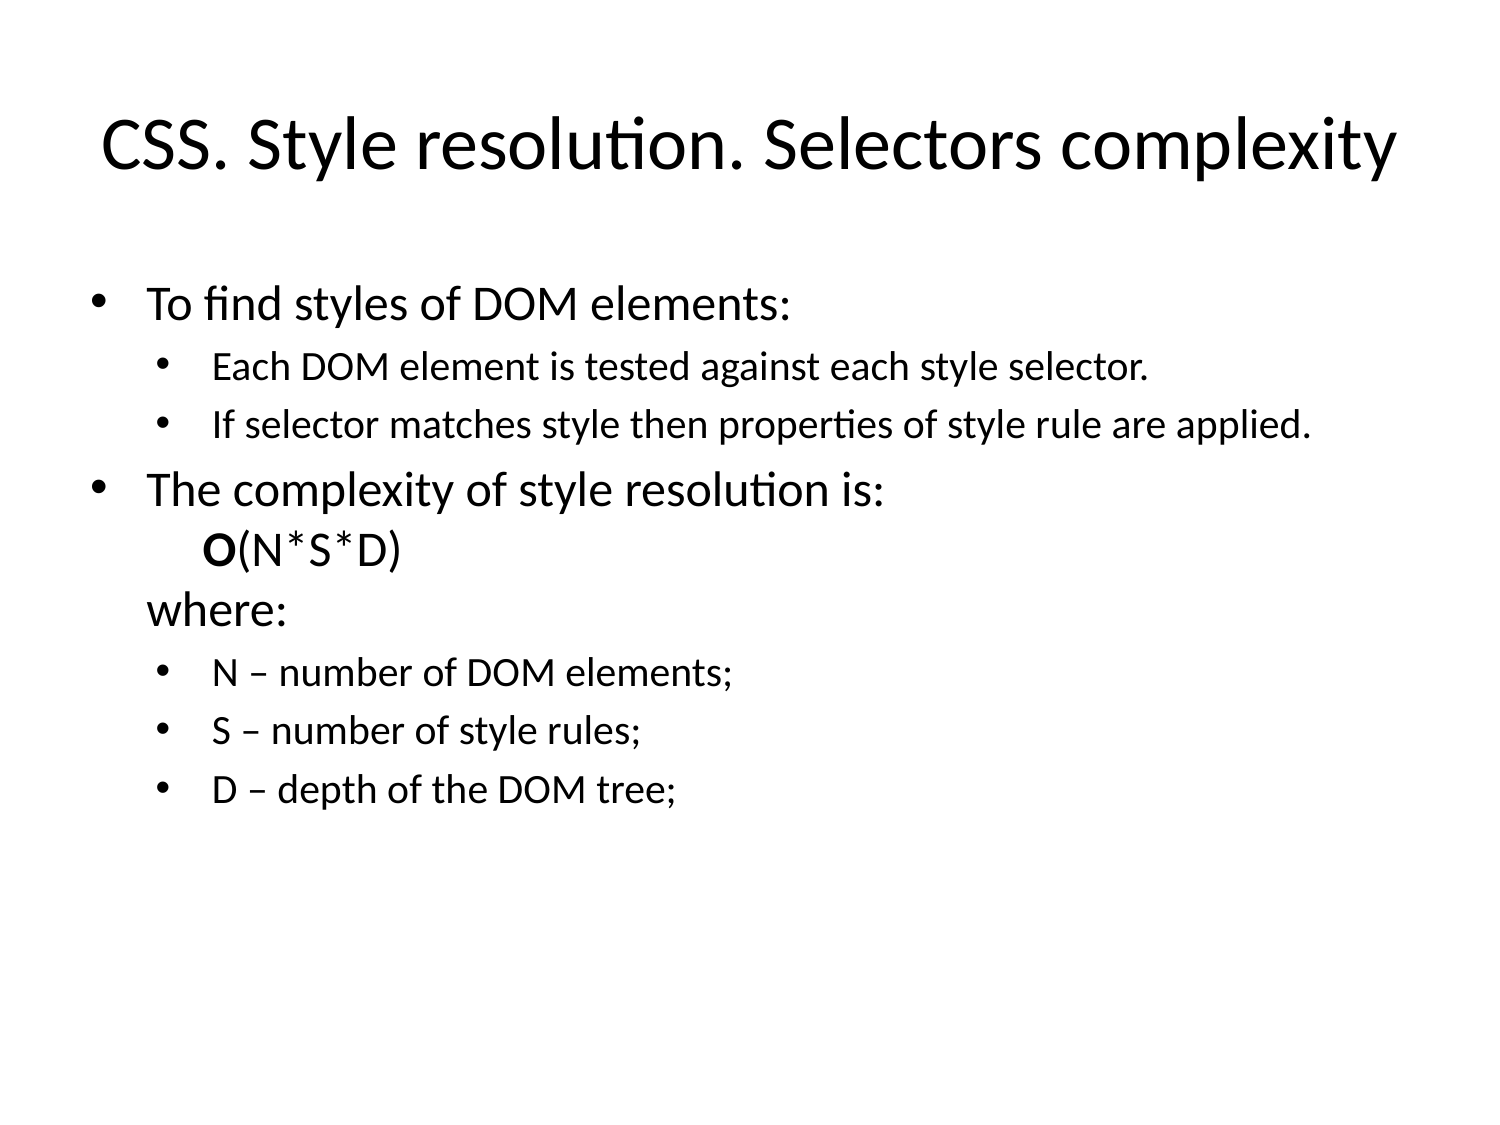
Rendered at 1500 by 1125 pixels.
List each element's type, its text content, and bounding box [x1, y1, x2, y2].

list To find styles of DOM elements: Each DOM element is tested against each style selector. If selector matches style then properties of style rule are applied. The complexity of style resolution is: O(N*S*D) where: N – number of DOM elements; S – number of style rules; D – depth of the DOM tree; [75, 262, 1425, 1005]
title CSS. Style resolution. Selectors complexity [75, 45, 1425, 233]
